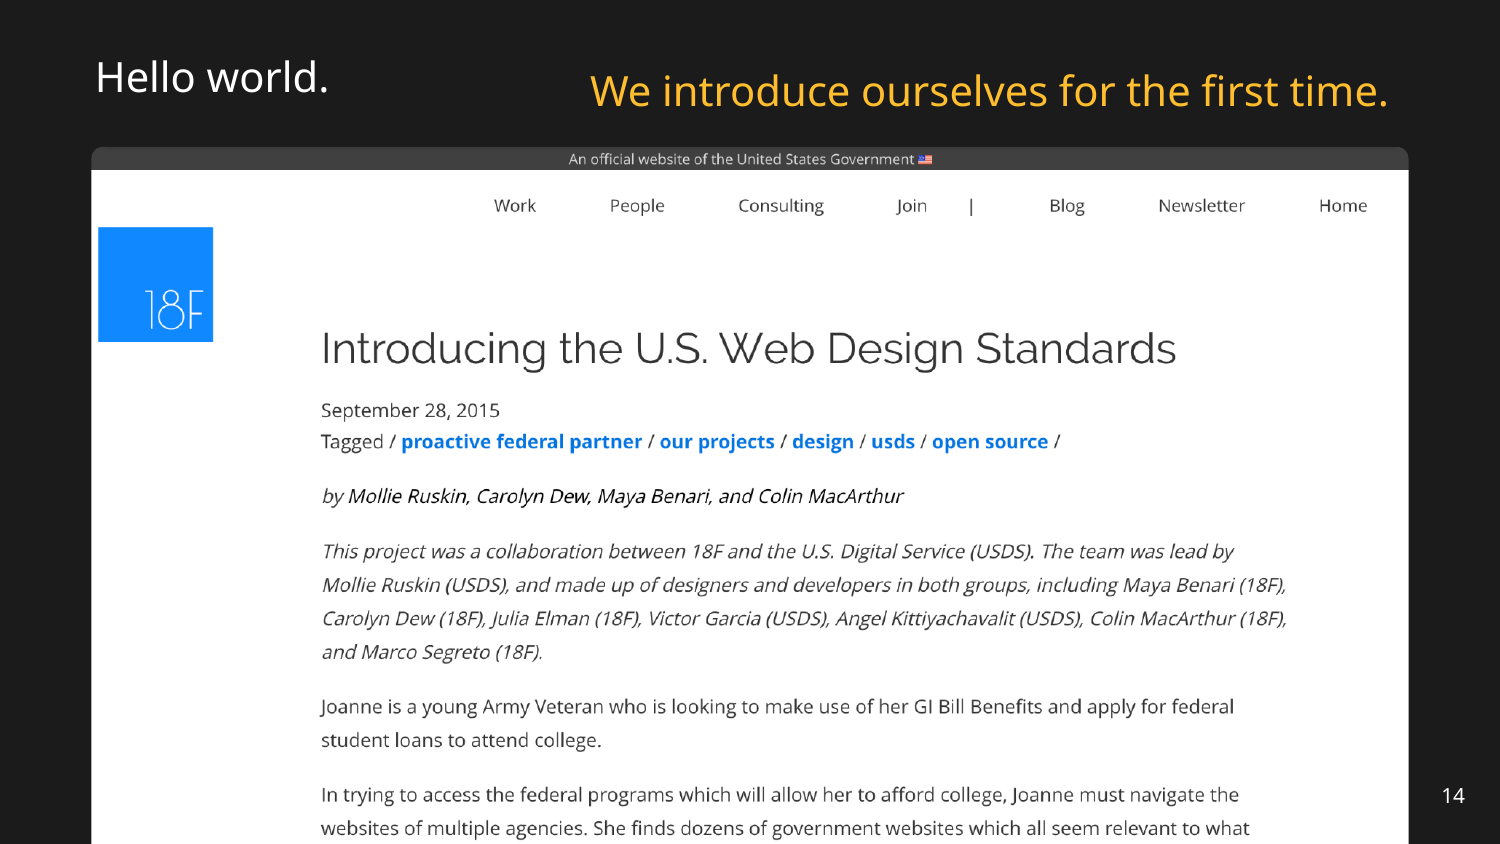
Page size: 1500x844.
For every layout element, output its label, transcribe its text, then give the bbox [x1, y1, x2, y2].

subtitle We introduce ourselves for the first time. [436, 42, 1416, 137]
picture [91, 146, 1409, 844]
slide_number 14 [1414, 764, 1480, 830]
title Hello world. [79, 29, 884, 123]
